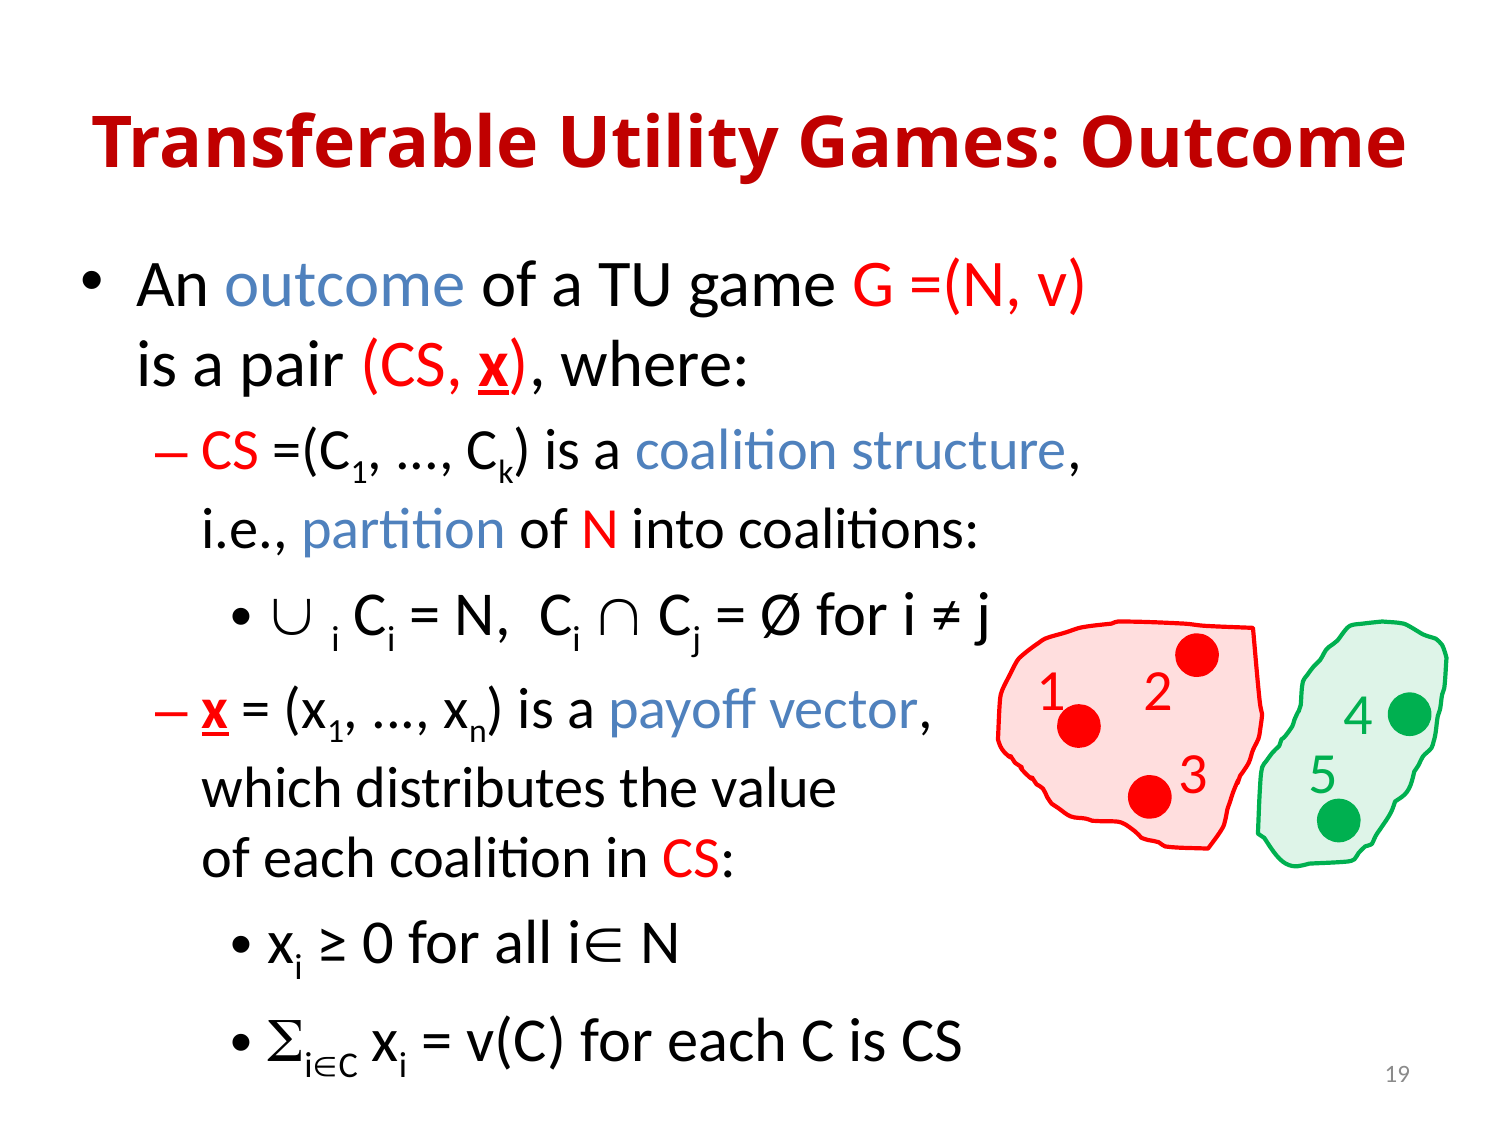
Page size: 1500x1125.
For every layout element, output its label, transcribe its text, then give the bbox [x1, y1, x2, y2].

list An outcome of a TU game G =(N, v) is a pair (CS, x), where: CS =(C1, ..., Ck) is a coalition structure, i.e., partition of N into coalitions:  i Ci = N, Ci  Cj = Ø for i ≠ j x = (x1, ..., xn) is a payoff vector, which distributes the value of each coalition in CS: xi ≥ 0 for all i N SiC xi = v(C) for each C is CS [64, 231, 1415, 1095]
text_box [1310, 619, 1449, 741]
text_box [1063, 619, 1265, 812]
title Transferable Utility Games: Outcome [75, 45, 1425, 233]
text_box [1293, 668, 1432, 843]
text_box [1021, 633, 1224, 819]
text_box [995, 658, 1016, 766]
slide_number 19 [1074, 1042, 1425, 1103]
text_box [1255, 730, 1363, 869]
text_box [1125, 824, 1227, 851]
